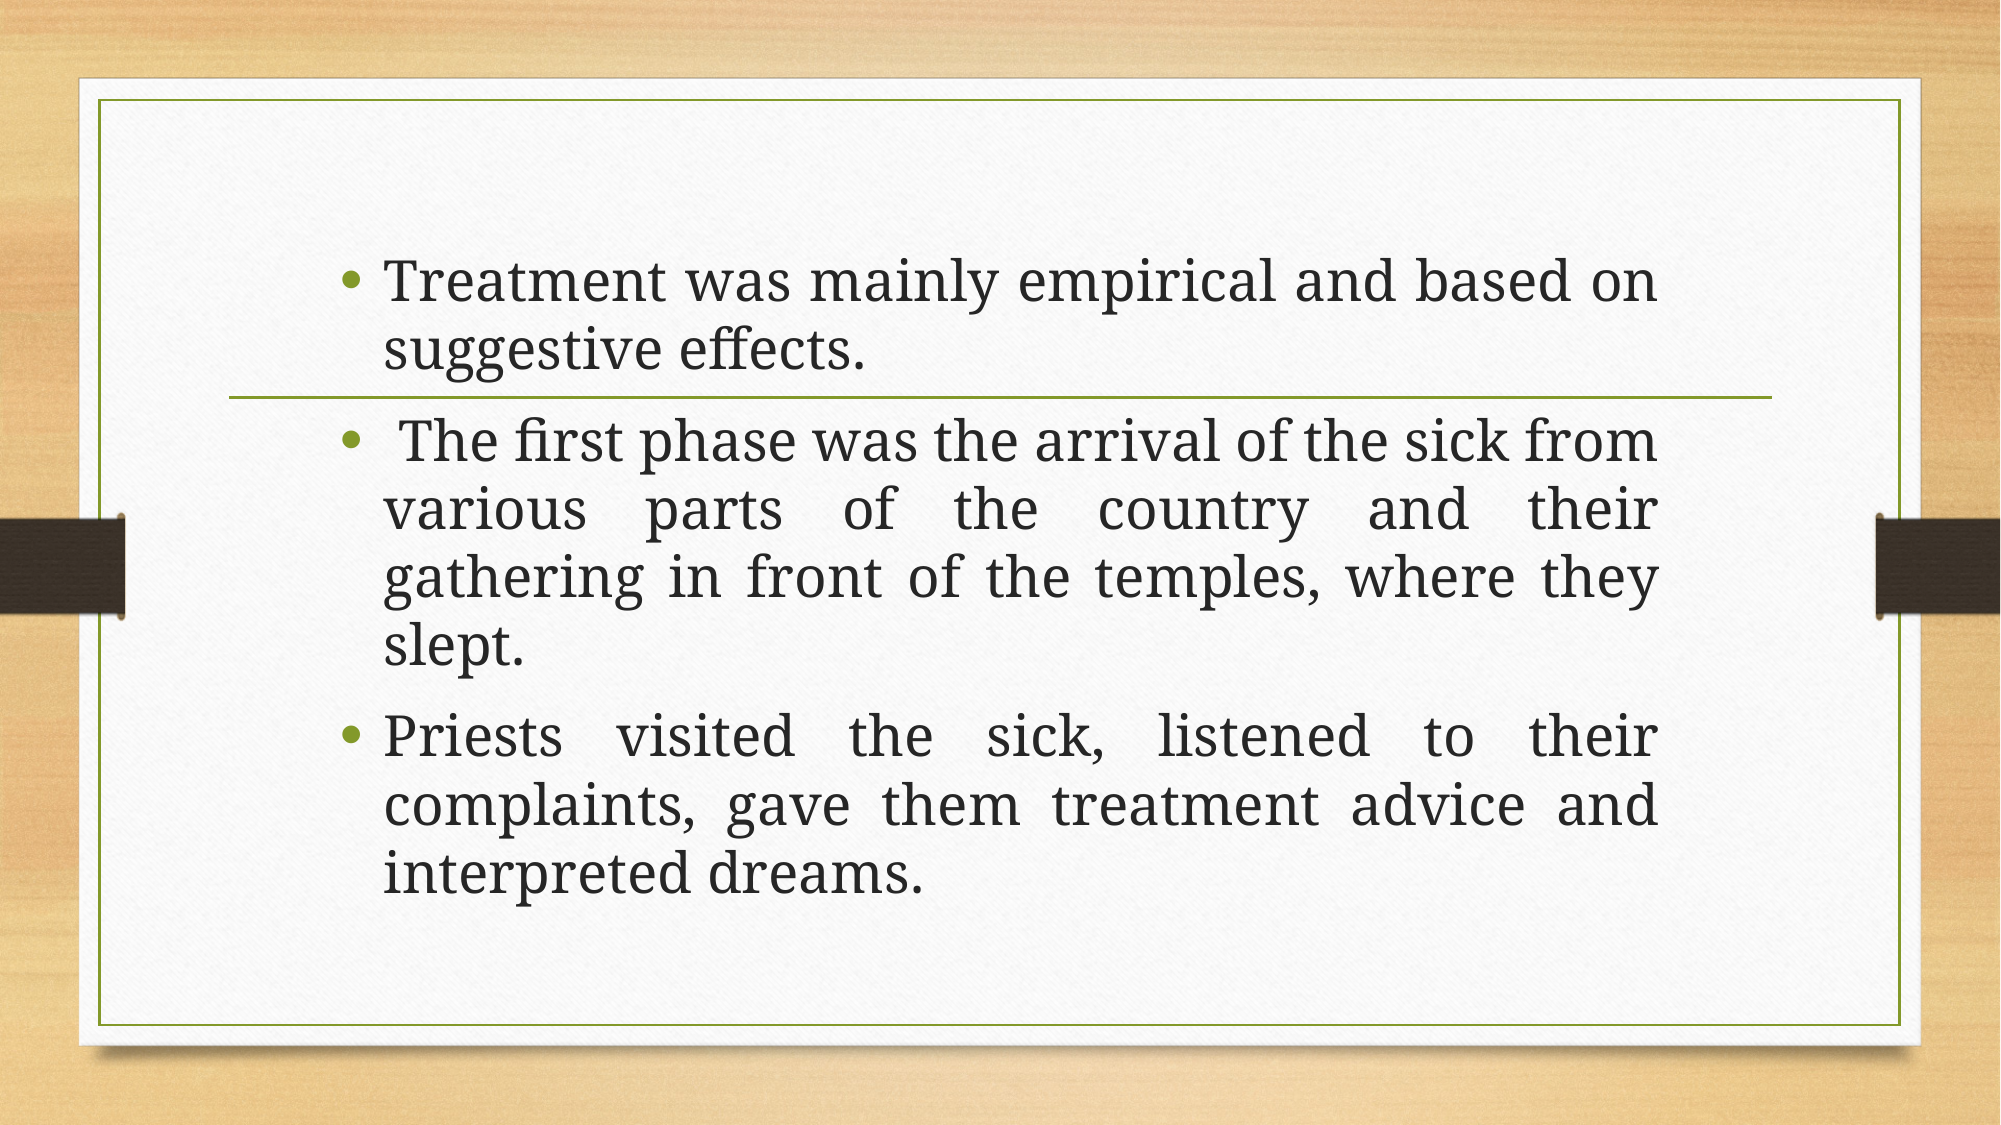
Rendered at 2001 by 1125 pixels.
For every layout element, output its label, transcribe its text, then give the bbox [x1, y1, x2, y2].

picture [0, 0, 2001, 1125]
list Treatment was mainly empirical and based on suggestive effects. The first phase was the arrival of the sick from various parts of the country and their gathering in front of the temples, where they slept. Priests visited the sick, listened to their complaints, gave them treatment advice and interpreted dreams. [324, 237, 1675, 913]
